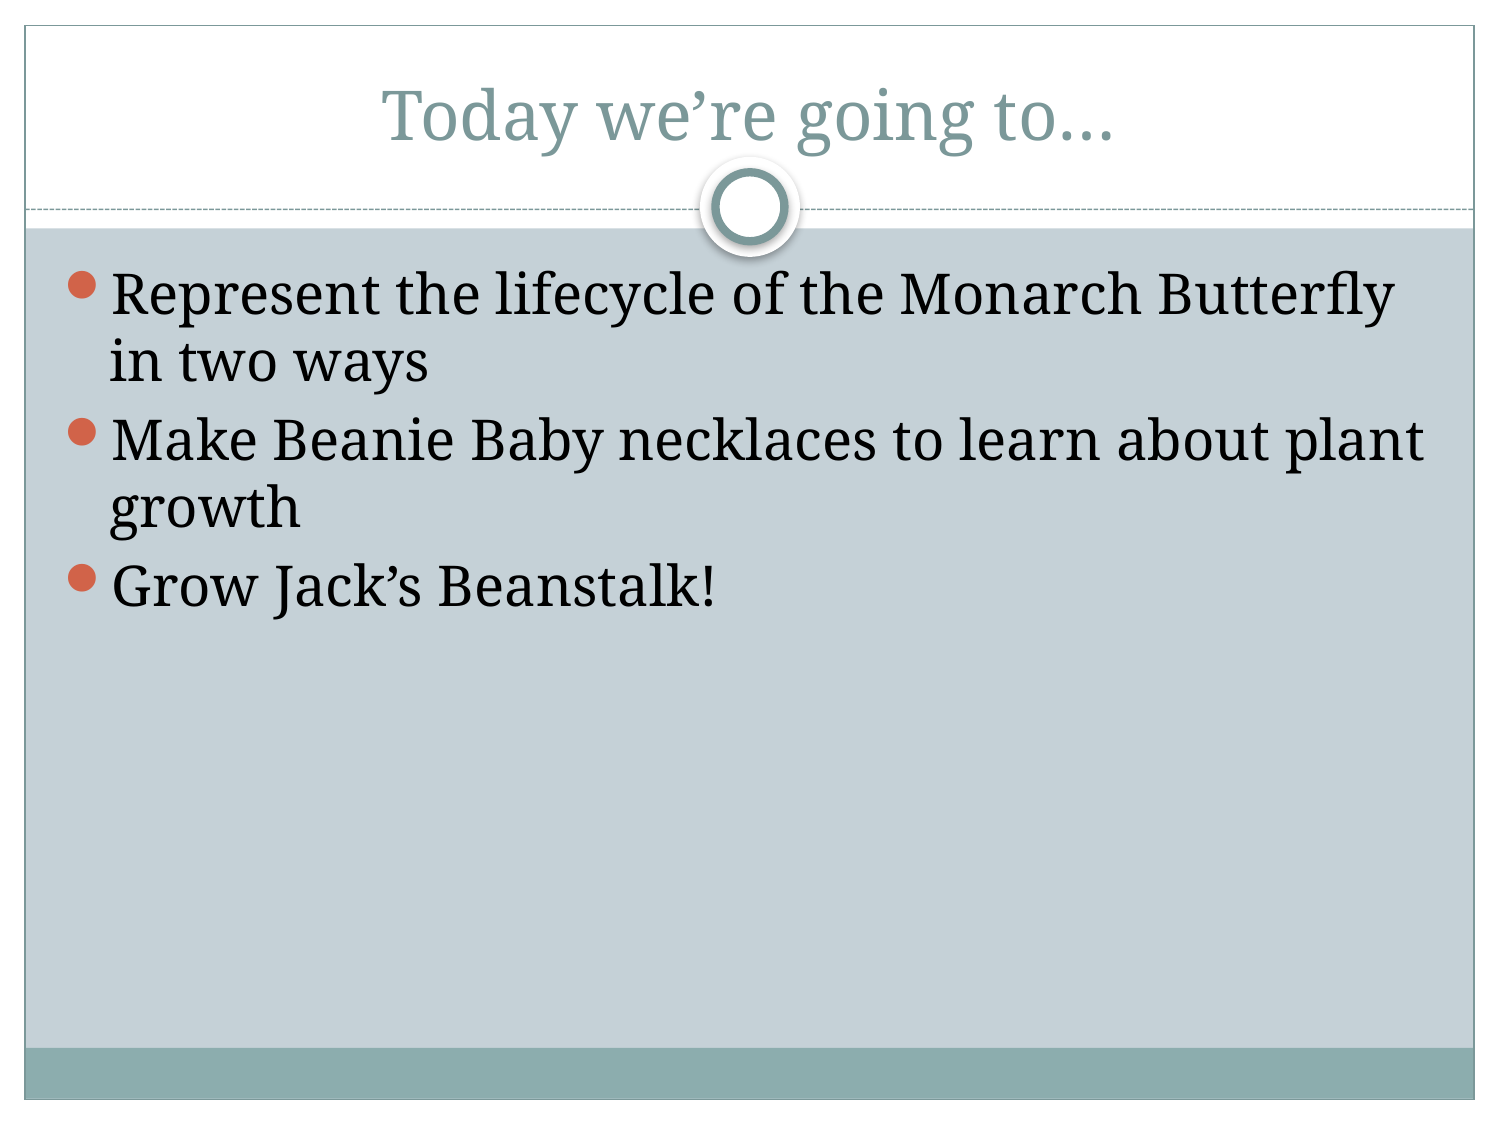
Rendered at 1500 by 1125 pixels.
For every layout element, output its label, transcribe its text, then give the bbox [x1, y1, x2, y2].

list Represent the lifecycle of the Monarch Butterfly in two ways Make Beanie Baby necklaces to learn about plant growth Grow Jack’s Beanstalk! [49, 250, 1445, 1001]
title Today we’re going to… [49, 37, 1450, 162]
